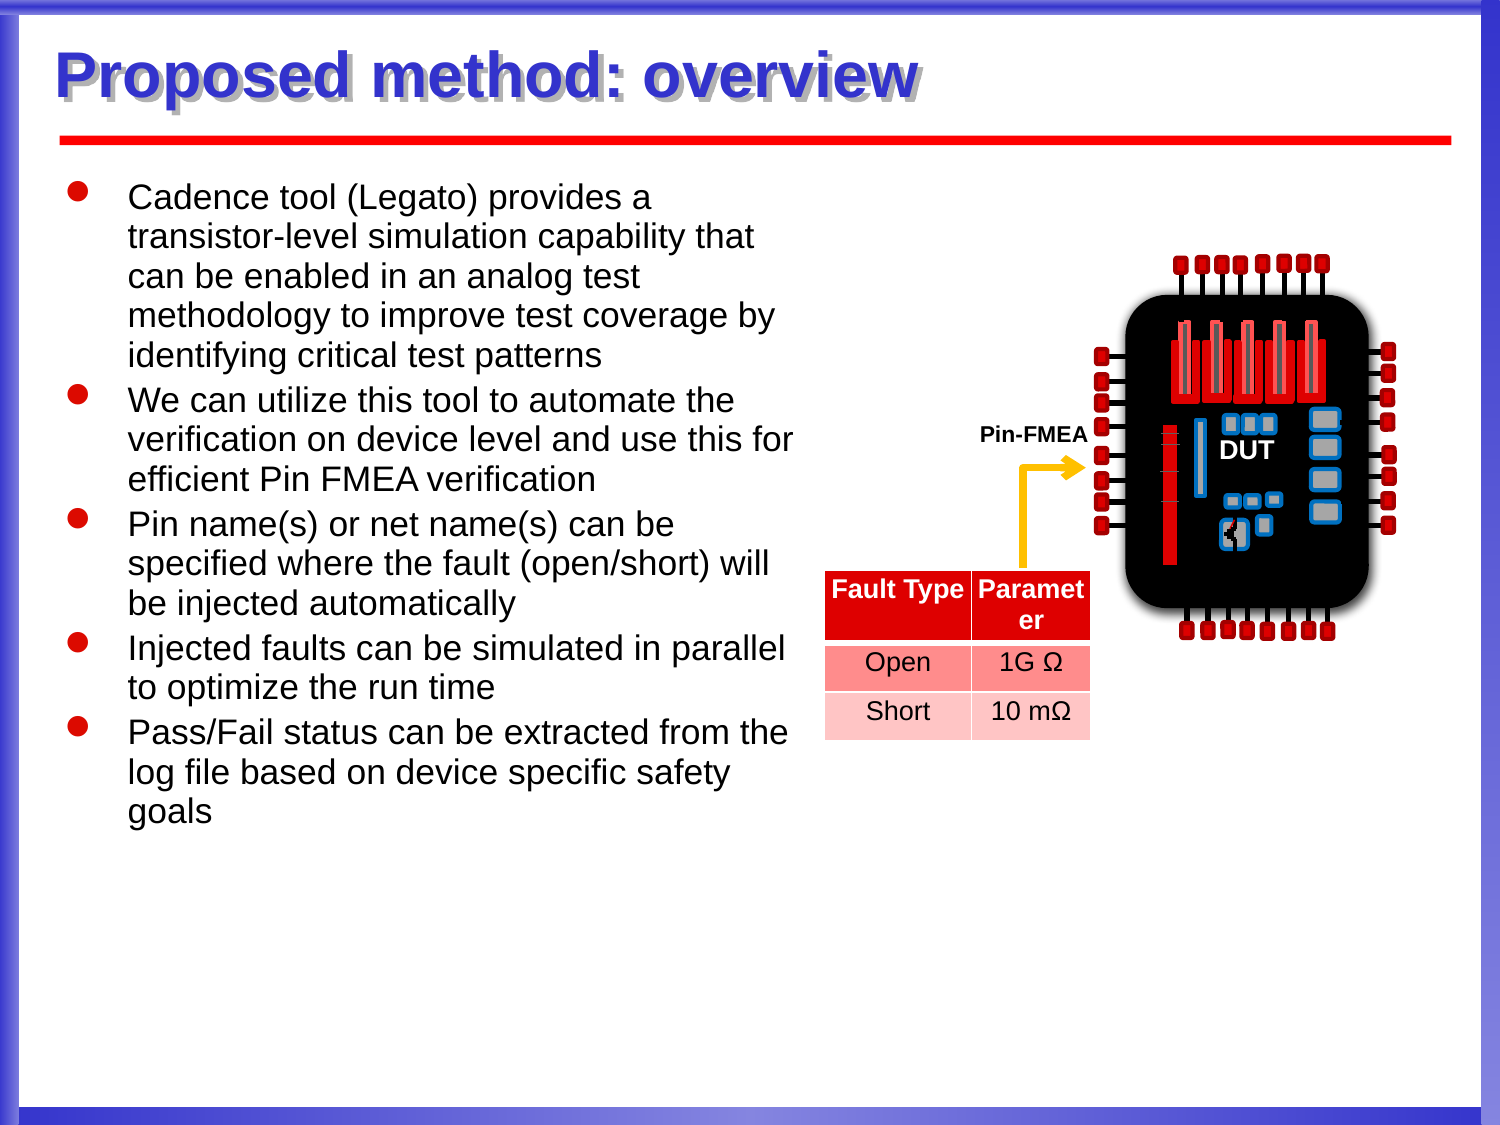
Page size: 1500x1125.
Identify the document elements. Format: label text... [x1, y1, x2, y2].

text_box [1288, 341, 1293, 401]
text_box [1172, 342, 1177, 395]
text_box [1237, 519, 1248, 550]
text_box [1310, 469, 1340, 491]
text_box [1229, 519, 1235, 528]
table_header Fault Type [825, 571, 971, 640]
text_box [1321, 624, 1334, 639]
table_cell 1G Ω [972, 646, 1090, 691]
text_box Pin-FMEA [973, 420, 1095, 451]
text_box [1382, 517, 1394, 533]
title Proposed method: overview [54, 21, 1450, 134]
text_box [1212, 321, 1222, 395]
text_box [1181, 623, 1193, 639]
text_box [1096, 374, 1108, 390]
text_box [1180, 322, 1190, 395]
text_box [1382, 414, 1394, 430]
text_box [1235, 395, 1261, 402]
text_box [1256, 516, 1272, 535]
text_box [1161, 477, 1179, 501]
text_box [1256, 341, 1262, 401]
text_box [1221, 519, 1229, 550]
text_box [1320, 341, 1325, 400]
text_box [1245, 495, 1260, 508]
text_box [1311, 501, 1340, 523]
text_box [1225, 341, 1230, 395]
text_box [1196, 257, 1209, 273]
text_box [1223, 415, 1239, 434]
text_box [1310, 436, 1340, 458]
text_box [1175, 257, 1187, 273]
text_box [1234, 257, 1247, 273]
text_box [1235, 342, 1240, 395]
text_box [1261, 623, 1274, 639]
text_box [1306, 321, 1316, 395]
text_box [1096, 349, 1108, 365]
text_box [1193, 341, 1199, 401]
list Cadence tool (Legato) provides a transistor-level simulation capability that can be enabled in an analog test methodology to improve test coverage by identifying critical test patterns We can utilize this tool to automate the verification on device level and use this for efficient Pin FMEA verification Pin name(s) or net name(s) can be specified where the fault (open/short) will be injected automatically Injected faults can be simulated in parallel to optimize the run time Pass/Fail status can be extracted from the log file based on device specific safety goals [49, 170, 819, 941]
text_box [1381, 390, 1394, 406]
text_box [1256, 256, 1269, 272]
text_box [1202, 622, 1214, 639]
text_box [1243, 322, 1253, 395]
text_box [1383, 447, 1395, 463]
table_cell 10 mΩ [972, 693, 1090, 740]
text_box [1161, 509, 1179, 568]
text_box [1298, 341, 1304, 395]
text_box [1382, 343, 1395, 360]
text_box [1382, 493, 1394, 509]
text_box [1222, 622, 1234, 638]
text_box [1298, 395, 1324, 402]
text_box [1096, 473, 1108, 484]
text_box [1266, 395, 1292, 402]
text_box [1310, 408, 1340, 430]
table_header Parameter [972, 571, 1090, 640]
table_cell Short [825, 693, 971, 740]
text_box [1302, 623, 1315, 639]
text_box [1172, 395, 1198, 402]
text_box [1382, 365, 1395, 381]
text_box [1266, 493, 1282, 506]
text_box [1267, 342, 1272, 395]
text_box [1274, 322, 1284, 395]
text_box [1161, 422, 1179, 433]
text_box [1204, 395, 1230, 402]
text_box [1225, 495, 1240, 508]
table_cell Open [825, 646, 971, 691]
text_box DUT [1127, 296, 1367, 607]
text_box [1383, 468, 1395, 484]
text_box [1096, 395, 1108, 411]
text_box [1242, 415, 1258, 434]
text_box [1096, 447, 1108, 464]
text_box [1282, 623, 1295, 639]
text_box [1278, 255, 1290, 271]
text_box [1196, 420, 1205, 496]
text_box [1298, 255, 1310, 271]
text_box [1316, 256, 1328, 272]
text_box [1161, 450, 1179, 471]
text_box [1204, 341, 1209, 395]
text_box [1096, 419, 1108, 435]
text_box [1261, 414, 1276, 434]
text_box [1241, 622, 1253, 639]
text_box [1216, 257, 1228, 273]
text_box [1004, 486, 1105, 550]
